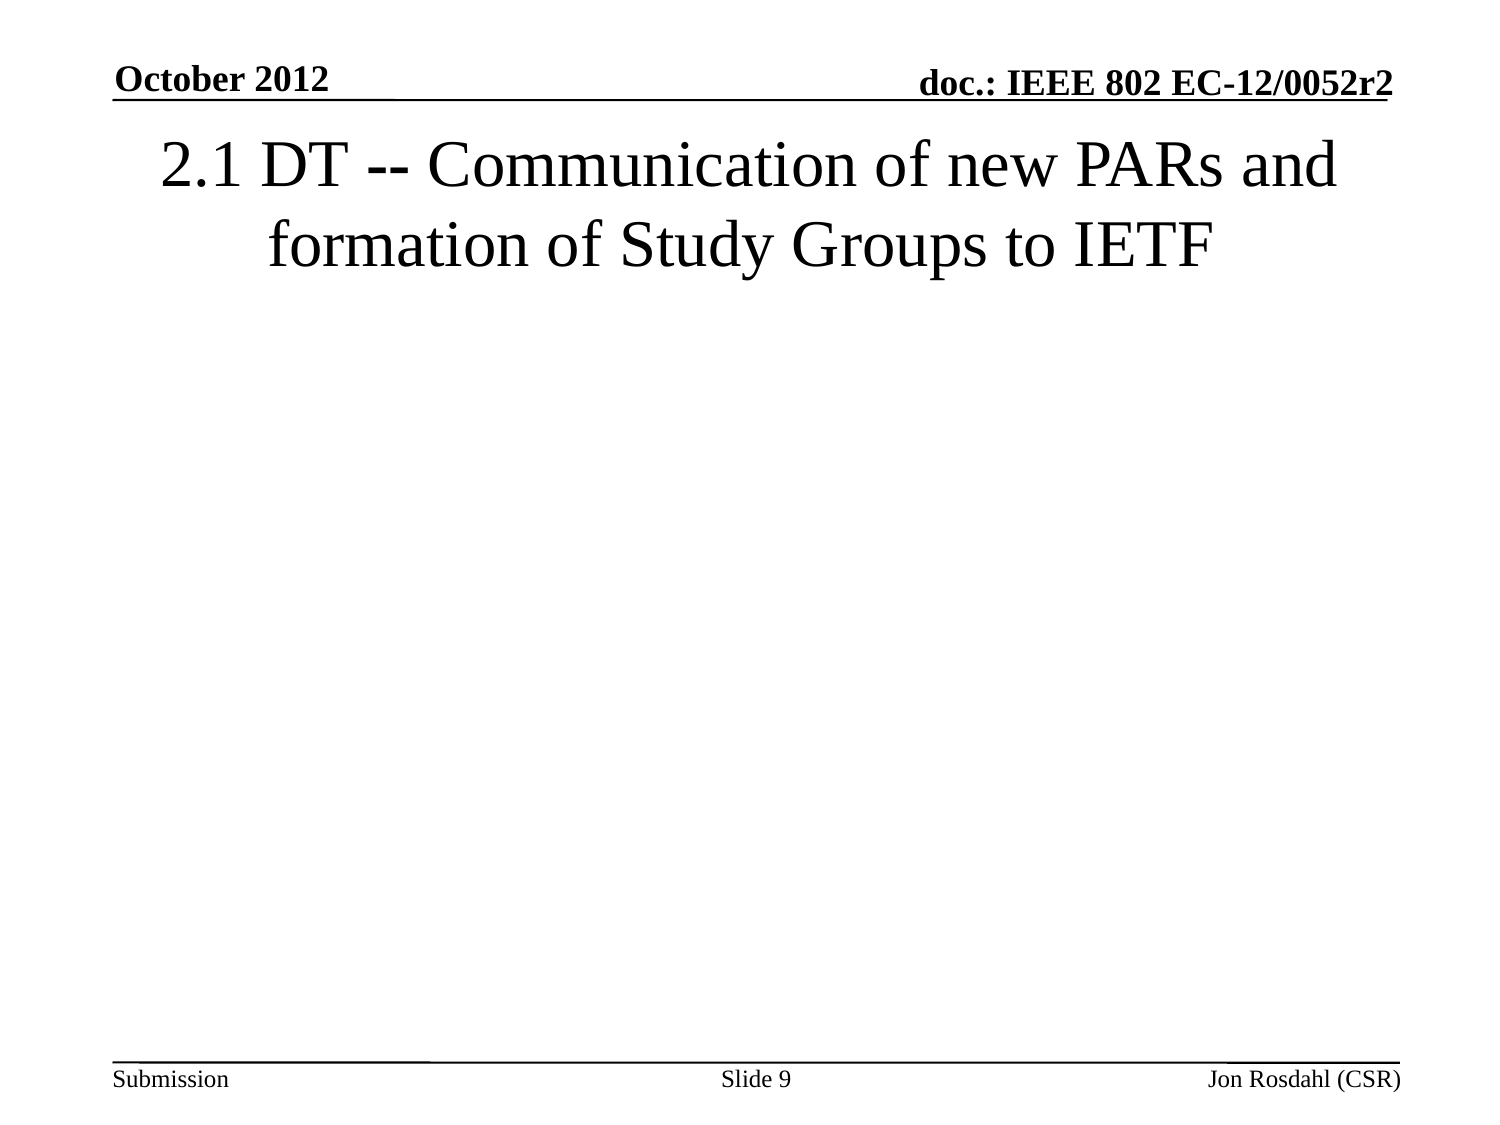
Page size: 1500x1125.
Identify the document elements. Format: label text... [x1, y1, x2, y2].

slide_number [114, 54, 423, 100]
slide_number Slide 9 [712, 1061, 800, 1123]
title 2.1 DT -- Communication of new PARs and formation of Study Groups to IETF [112, 112, 1388, 288]
footer Jon Rosdahl (CSR) [878, 1061, 1402, 1093]
